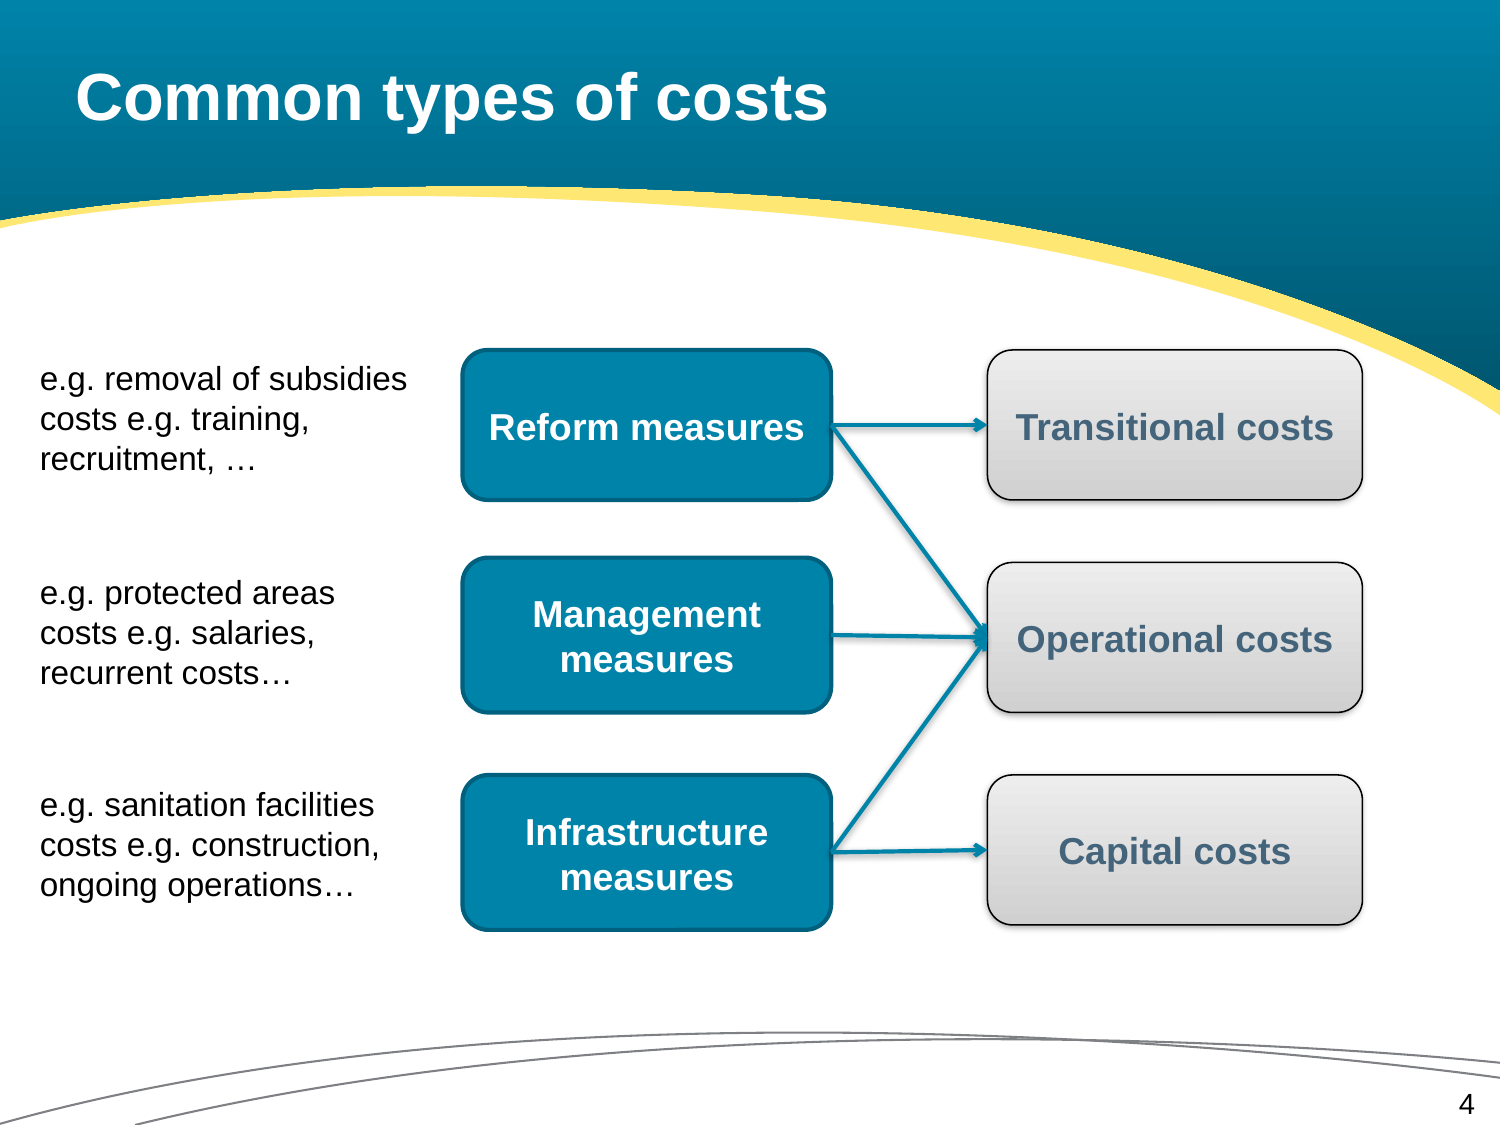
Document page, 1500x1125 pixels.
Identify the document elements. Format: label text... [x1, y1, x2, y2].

text_box Operational costs [991, 561, 1364, 714]
title Common types of costs [74, 0, 1476, 188]
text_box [830, 424, 988, 634]
text_box e.g. protected areas costs e.g. salaries, recurrent costs… [24, 563, 438, 699]
text_box Reform measures [460, 347, 834, 503]
text_box Capital costs [986, 774, 1364, 926]
text_box Management measures [460, 555, 825, 715]
slide_number 4 [1124, 1084, 1476, 1113]
text_box e.g. sanitation facilities costs e.g. construction, ongoing operations… [24, 776, 438, 911]
text_box e.g. removal of subsidies costs e.g. training, recruitment, … [24, 349, 438, 485]
text_box Infrastructure measures [460, 772, 834, 932]
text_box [830, 637, 988, 849]
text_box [830, 849, 988, 853]
text_box Transitional costs [986, 349, 1364, 501]
